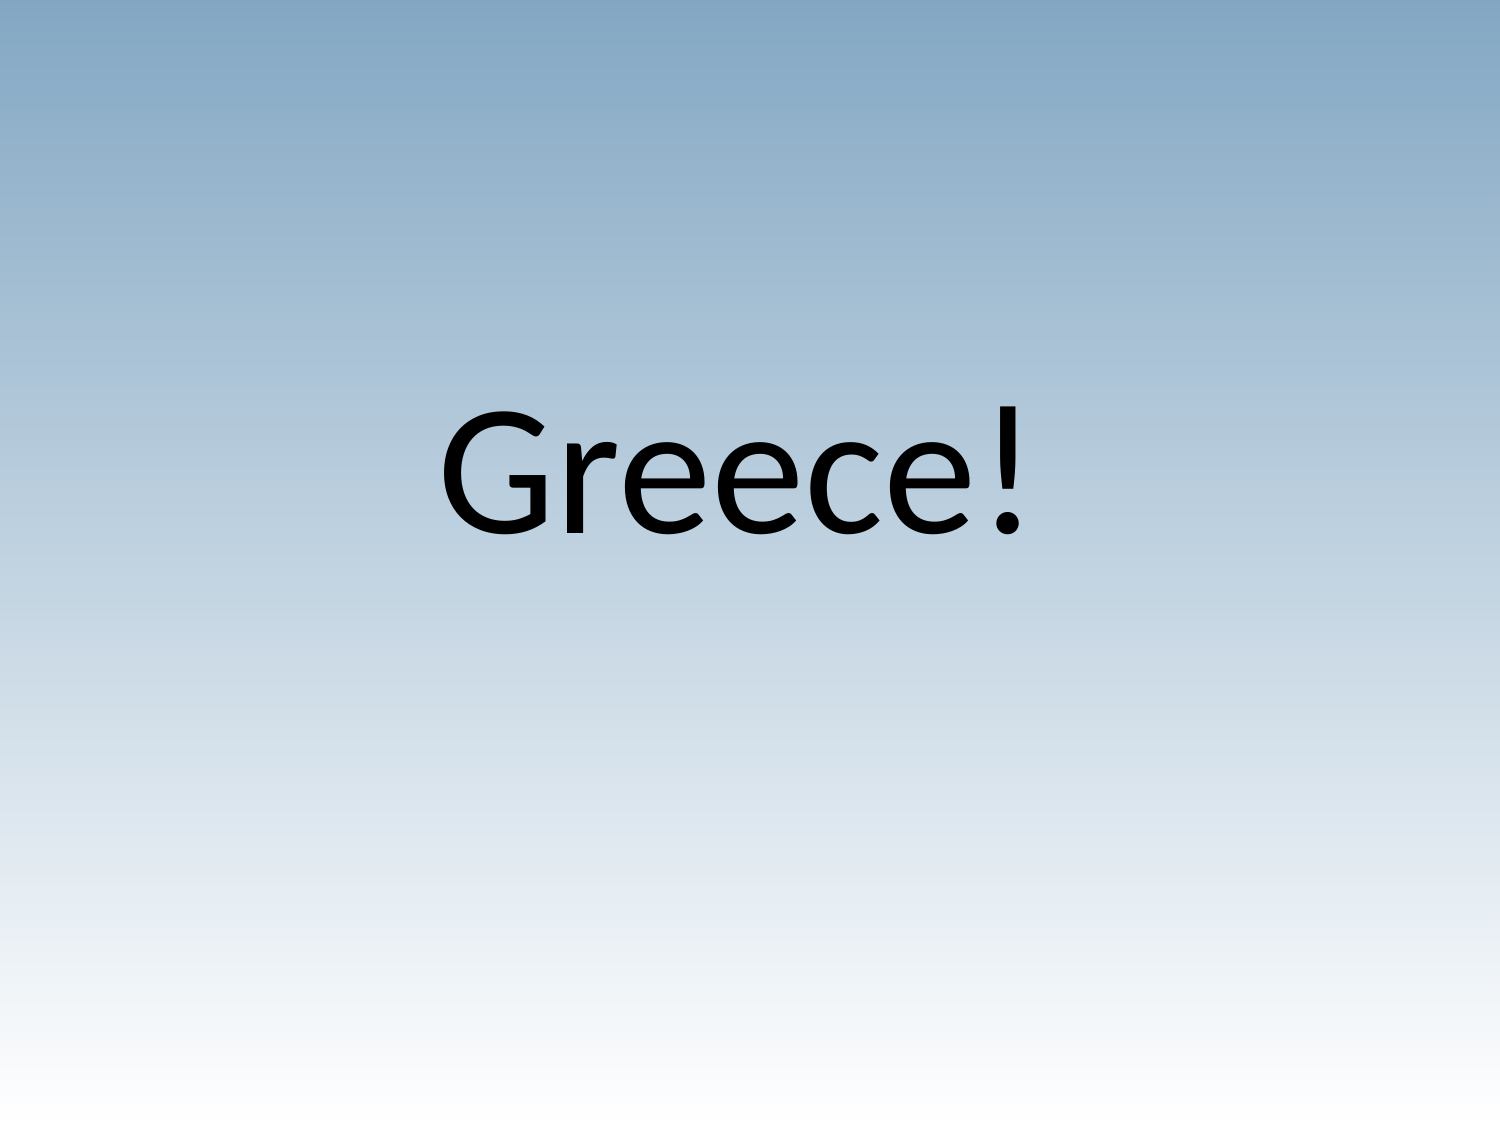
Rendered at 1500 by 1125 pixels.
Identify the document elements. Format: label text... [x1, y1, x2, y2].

title Greece! [100, 338, 1376, 580]
